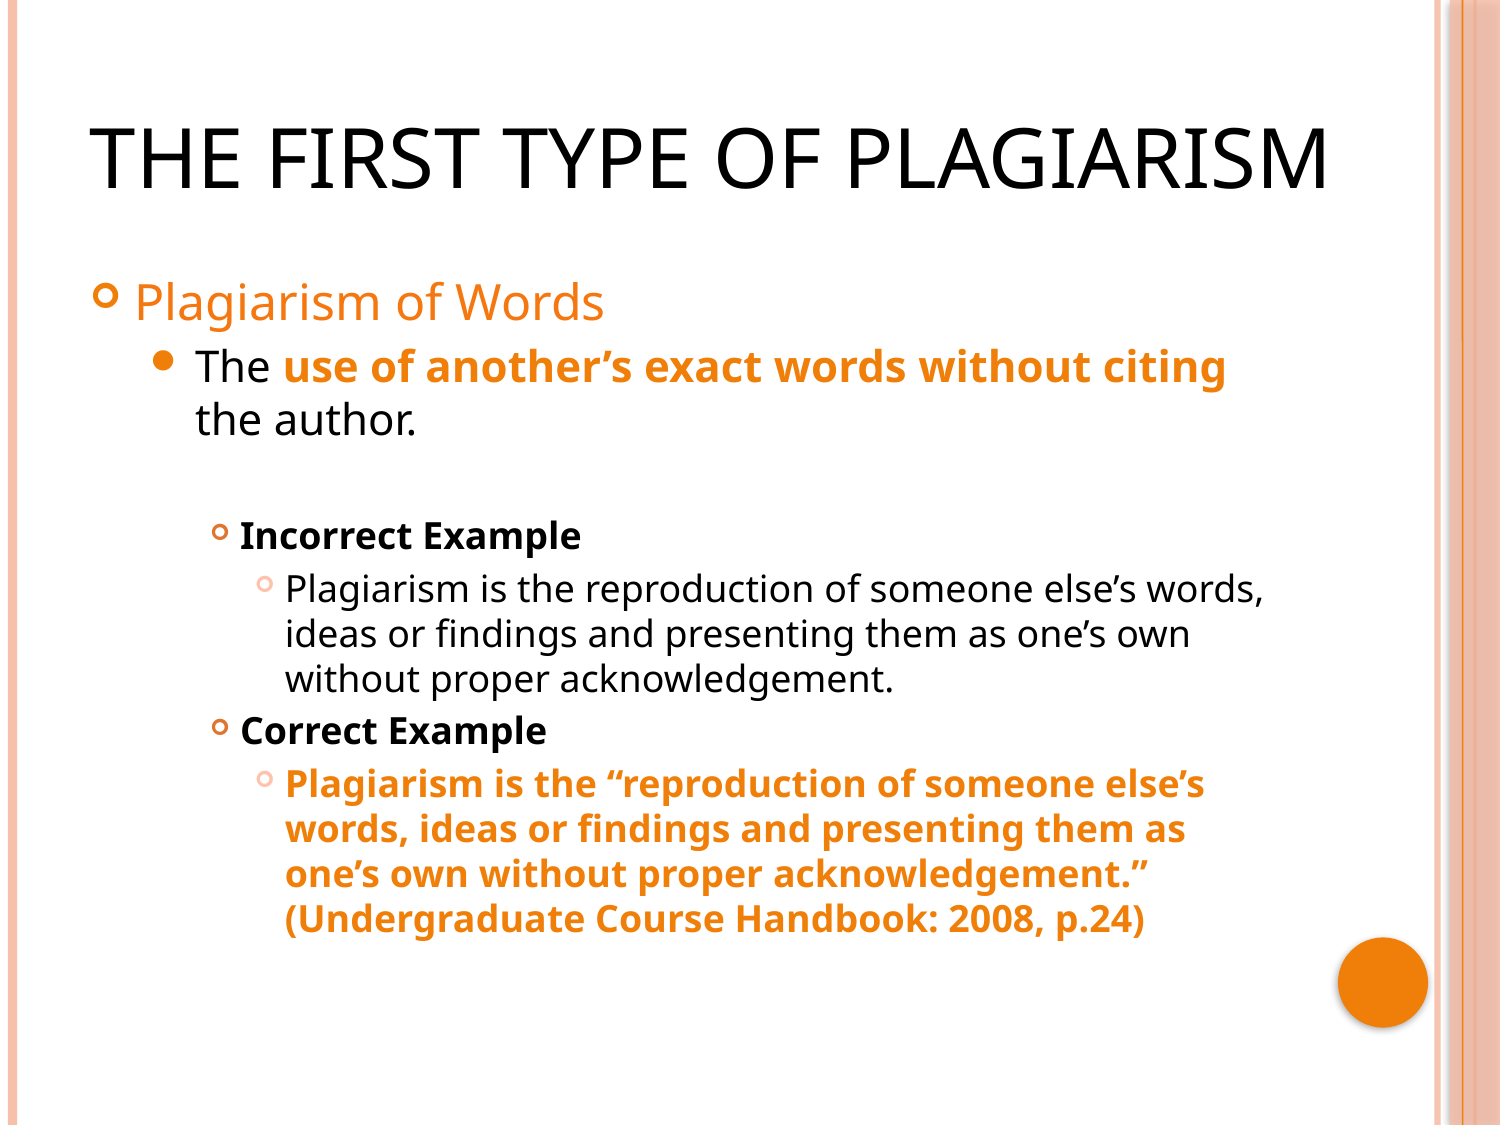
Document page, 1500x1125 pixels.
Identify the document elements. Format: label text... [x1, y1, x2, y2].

title The First Type of Plagiarism [75, 87, 1350, 213]
list Plagiarism of Words The use of another’s exact words without citing the author. Incorrect Example Plagiarism is the reproduction of someone else’s words, ideas or findings and presenting them as one’s own without proper acknowledgement. Correct Example Plagiarism is the “reproduction of someone else’s words, ideas or findings and presenting them as one’s own without proper acknowledgement.” (Undergraduate Course Handbook: 2008, p.24) [74, 262, 1301, 1013]
